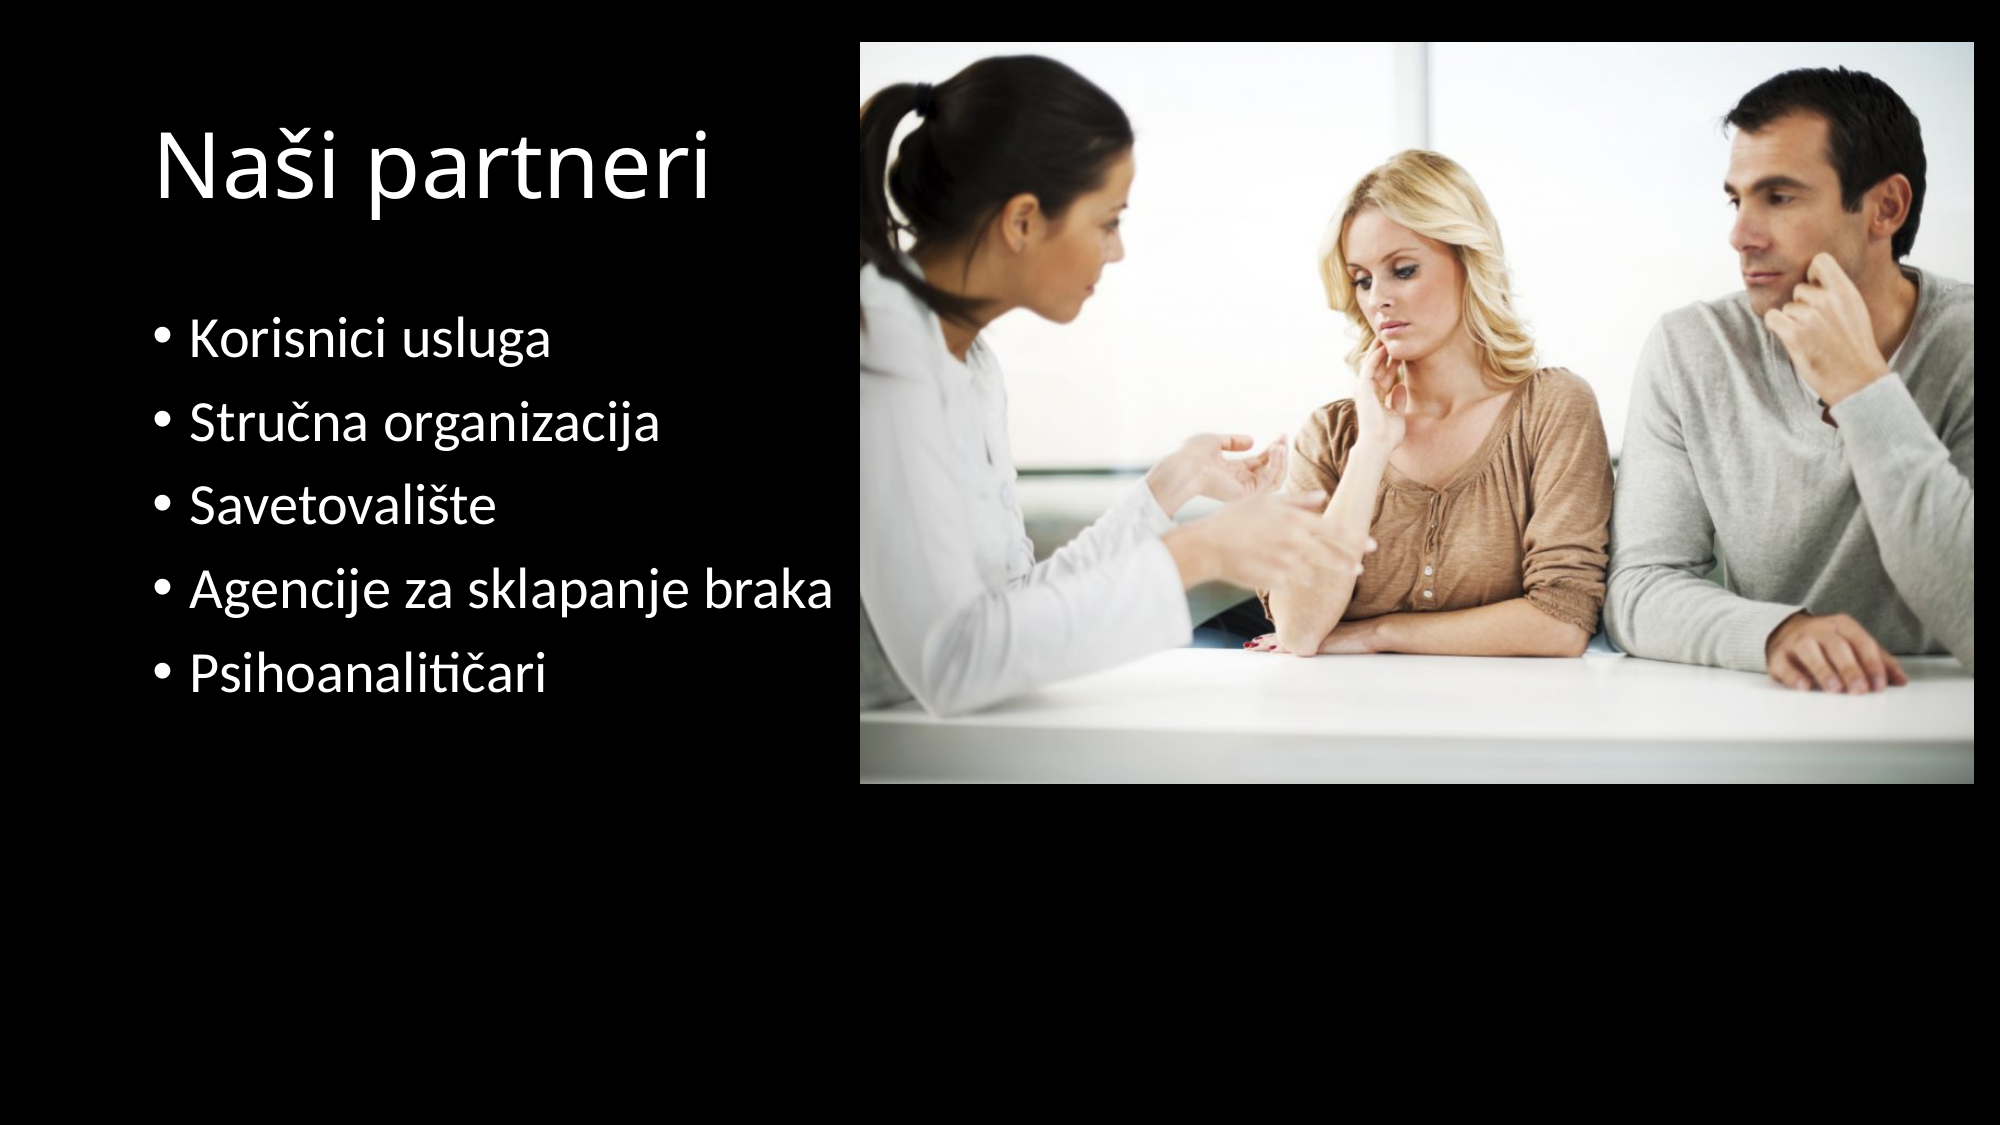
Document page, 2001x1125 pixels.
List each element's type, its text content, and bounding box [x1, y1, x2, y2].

title Naši partneri [137, 59, 859, 278]
list Korisnici usluga Stručna organizacija Savetovalište Agencije za sklapanje braka Psihoanalitičari [137, 299, 1863, 1014]
picture [859, 42, 1974, 784]
